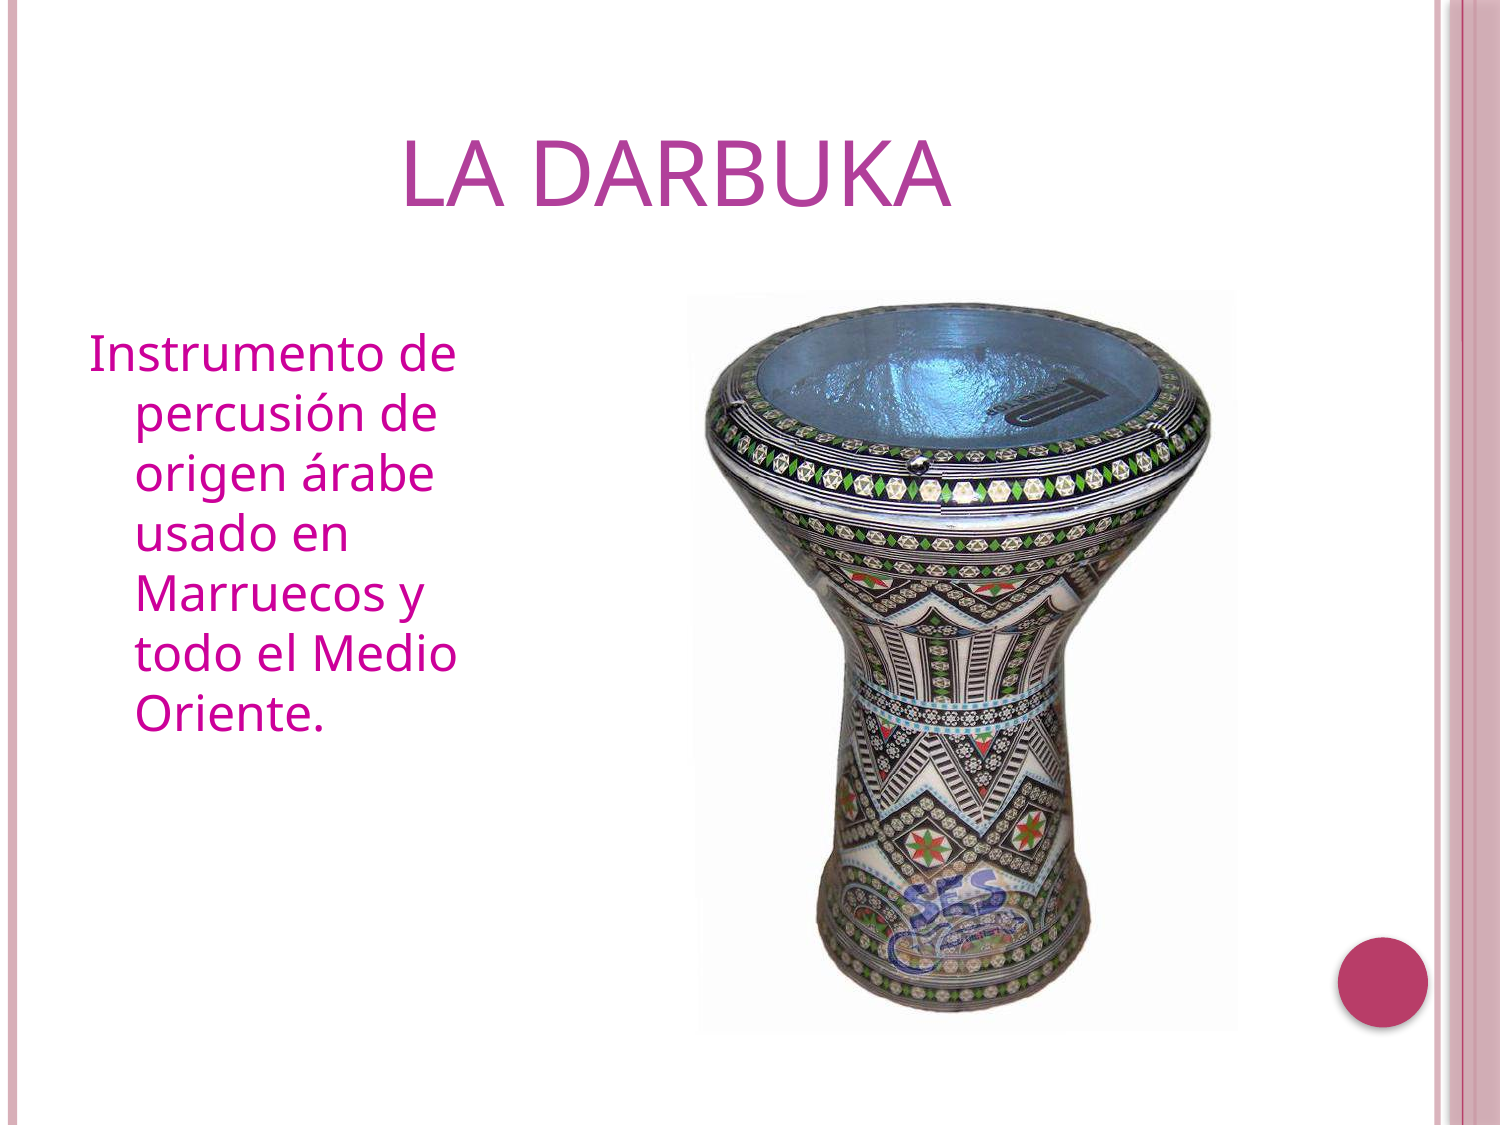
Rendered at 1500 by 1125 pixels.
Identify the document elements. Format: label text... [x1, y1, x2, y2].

picture [678, 290, 1239, 1036]
title La darbuka [75, 45, 1300, 233]
list Instrumento de percusión de origen árabe usado en Marruecos y todo el Medio Oriente. [75, 314, 561, 1062]
